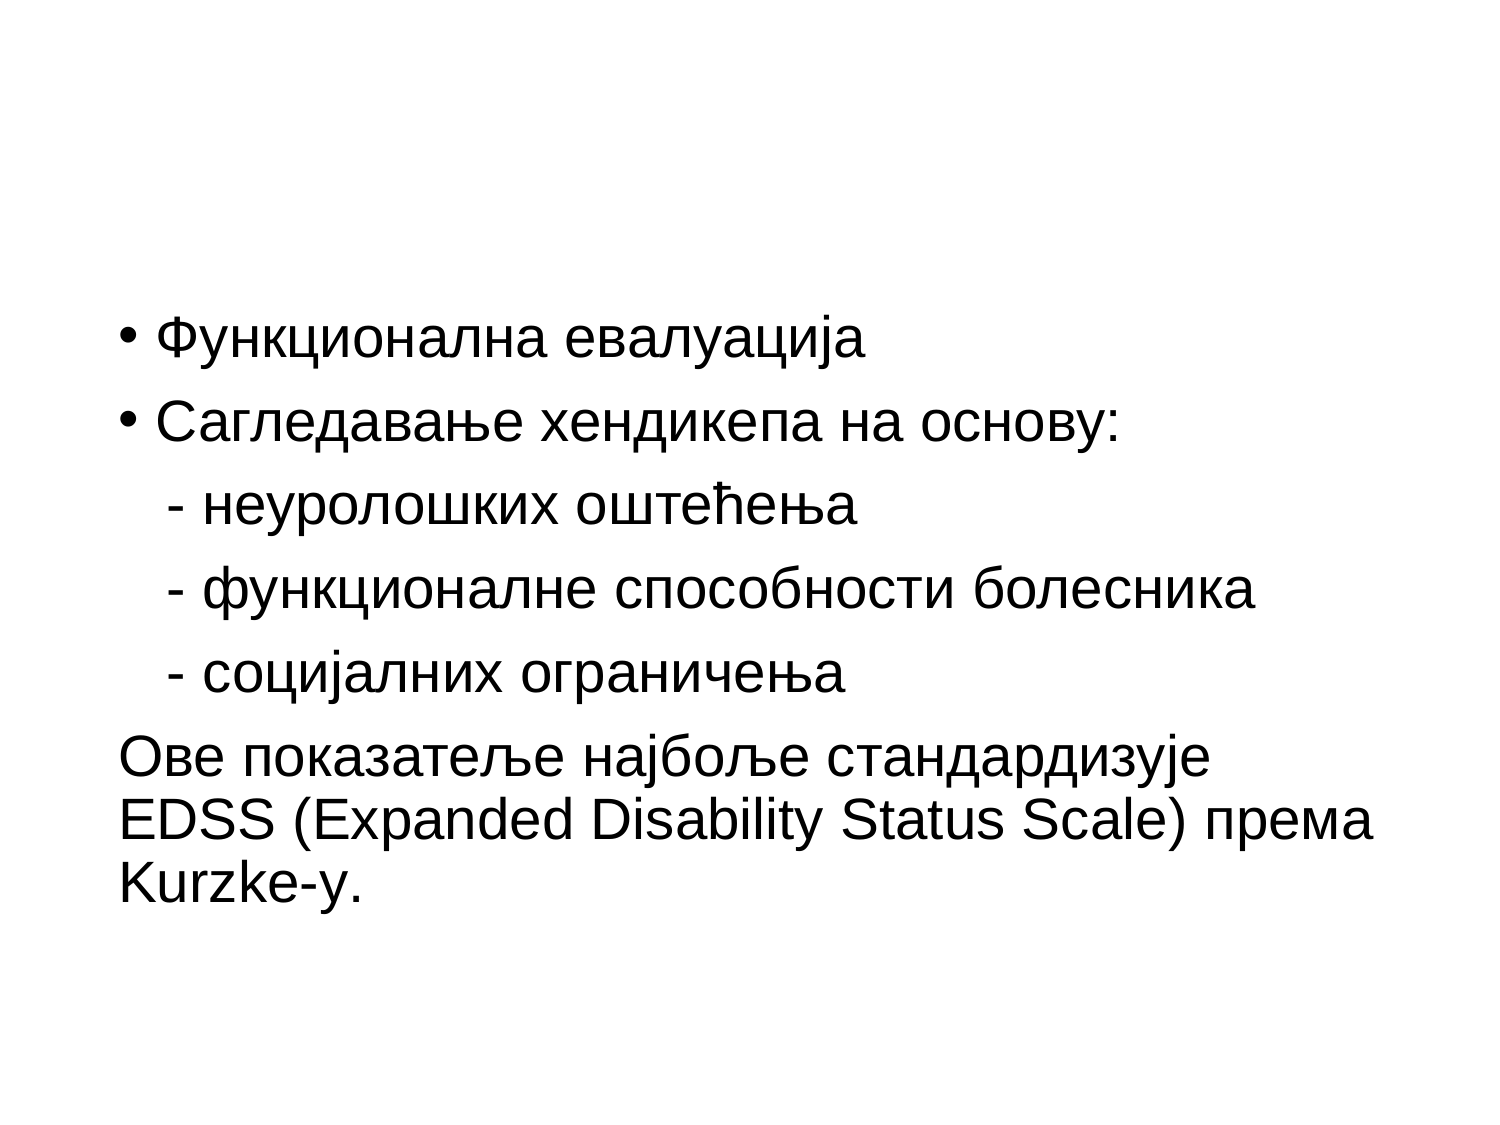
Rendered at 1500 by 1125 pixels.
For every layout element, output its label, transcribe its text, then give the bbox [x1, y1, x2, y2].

list Функционална евалуација Сагледавање хендикепа на основу: - неуролошких оштећења - функционалне способности болесника - социјалних ограничења Ове показатеље најбоље стандардизује EDSS (Expanded Disability Status Scale) према Kurzke-y. [103, 299, 1397, 1014]
